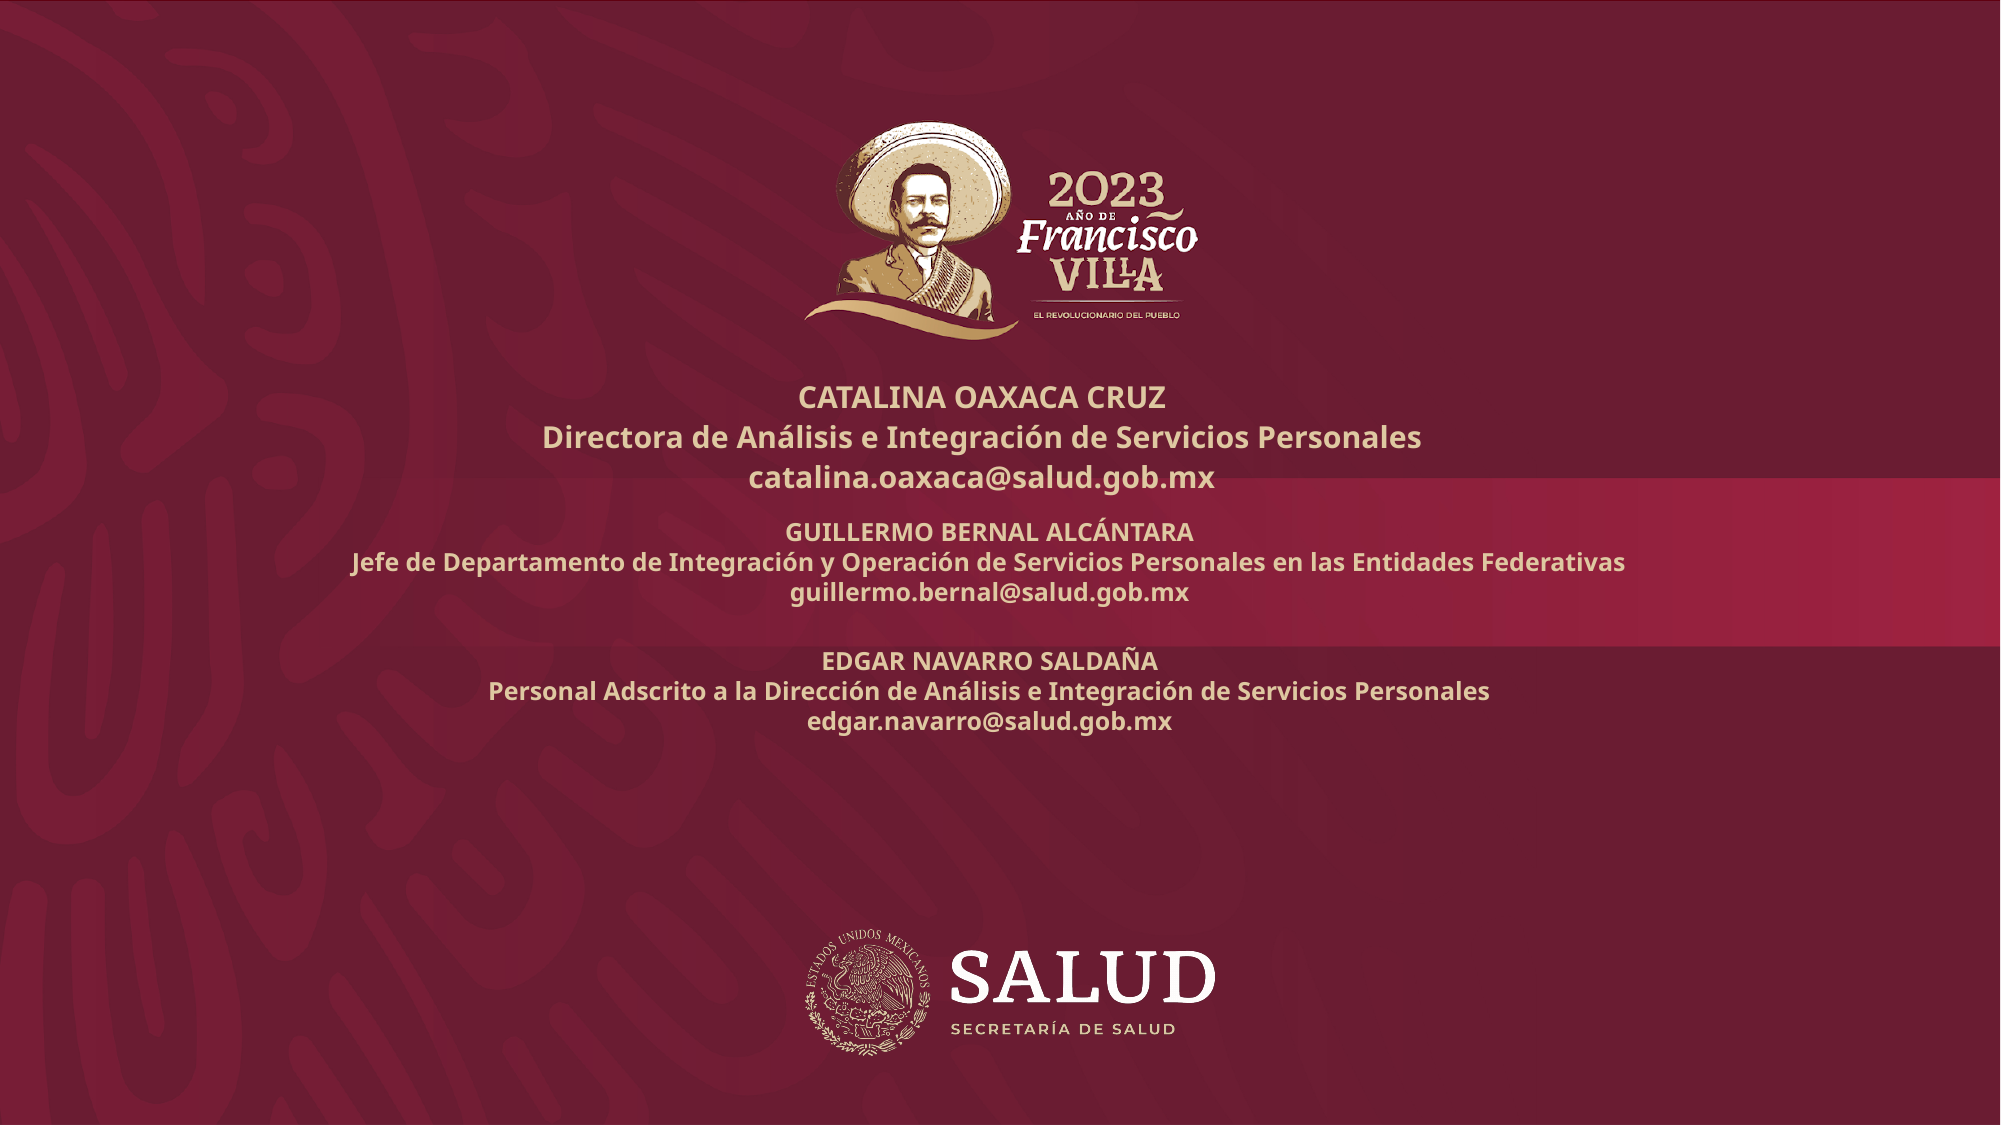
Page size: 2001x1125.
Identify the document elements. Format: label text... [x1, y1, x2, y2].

text_box CATALINA OAXACA CRUZ Directora de Análisis e Integración de Servicios Personales catalina.oaxaca@salud.gob.mx [36, 367, 1928, 504]
text_box EDGAR NAVARRO SALDAÑA Personal Adscrito a la Dirección de Análisis e Integración de Servicios Personales edgar.navarro@salud.gob.mx [0, 638, 1980, 756]
picture [0, 0, 2001, 1125]
text_box GUILLERMO BERNAL ALCÁNTARA Jefe de Departamento de Integración y Operación de Servicios Personales en las Entidades Federativas guillermo.bernal@salud.gob.mx [36, 509, 1944, 626]
